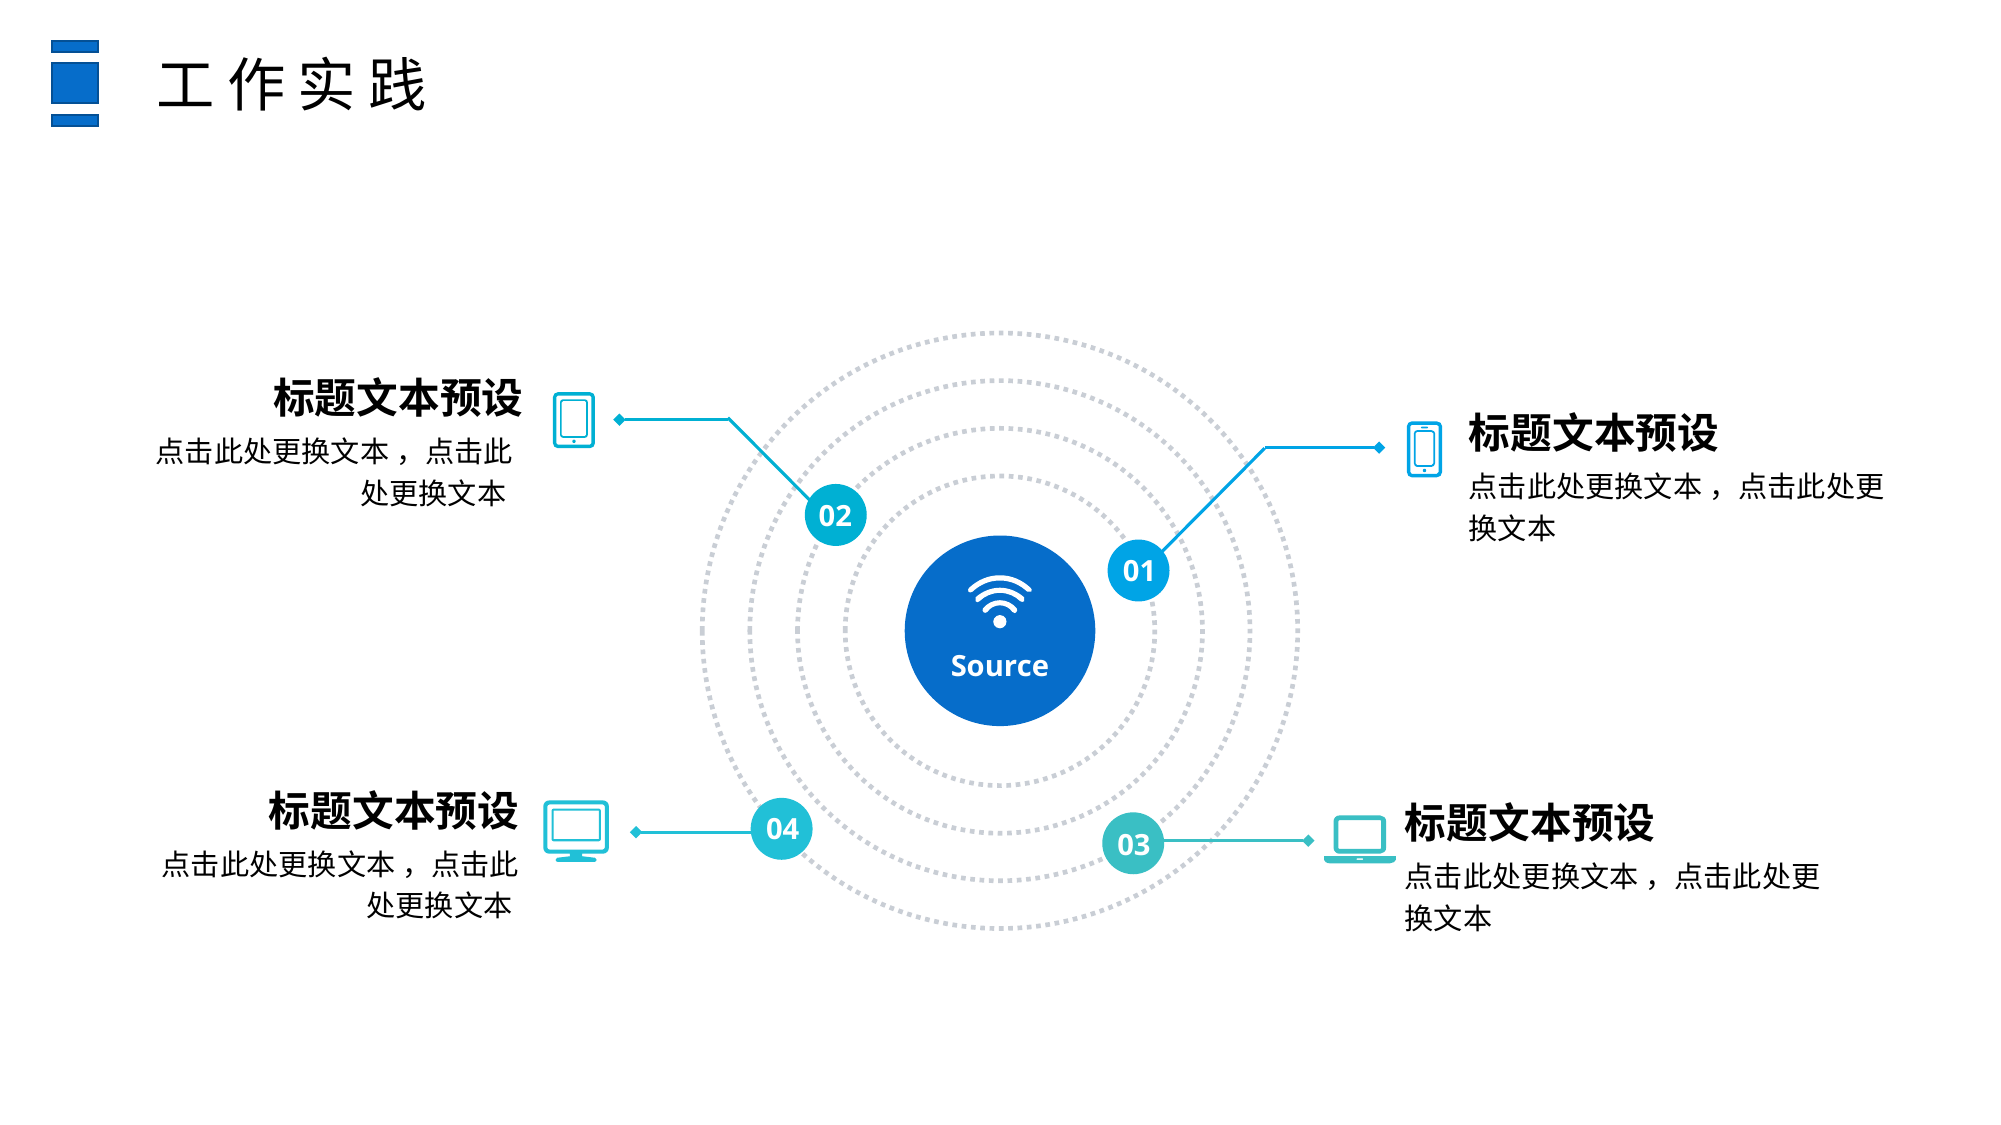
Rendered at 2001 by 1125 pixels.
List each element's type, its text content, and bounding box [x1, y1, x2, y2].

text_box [124, 332, 1909, 957]
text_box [51, 40, 99, 126]
text_box 工作实践 [141, 40, 577, 126]
